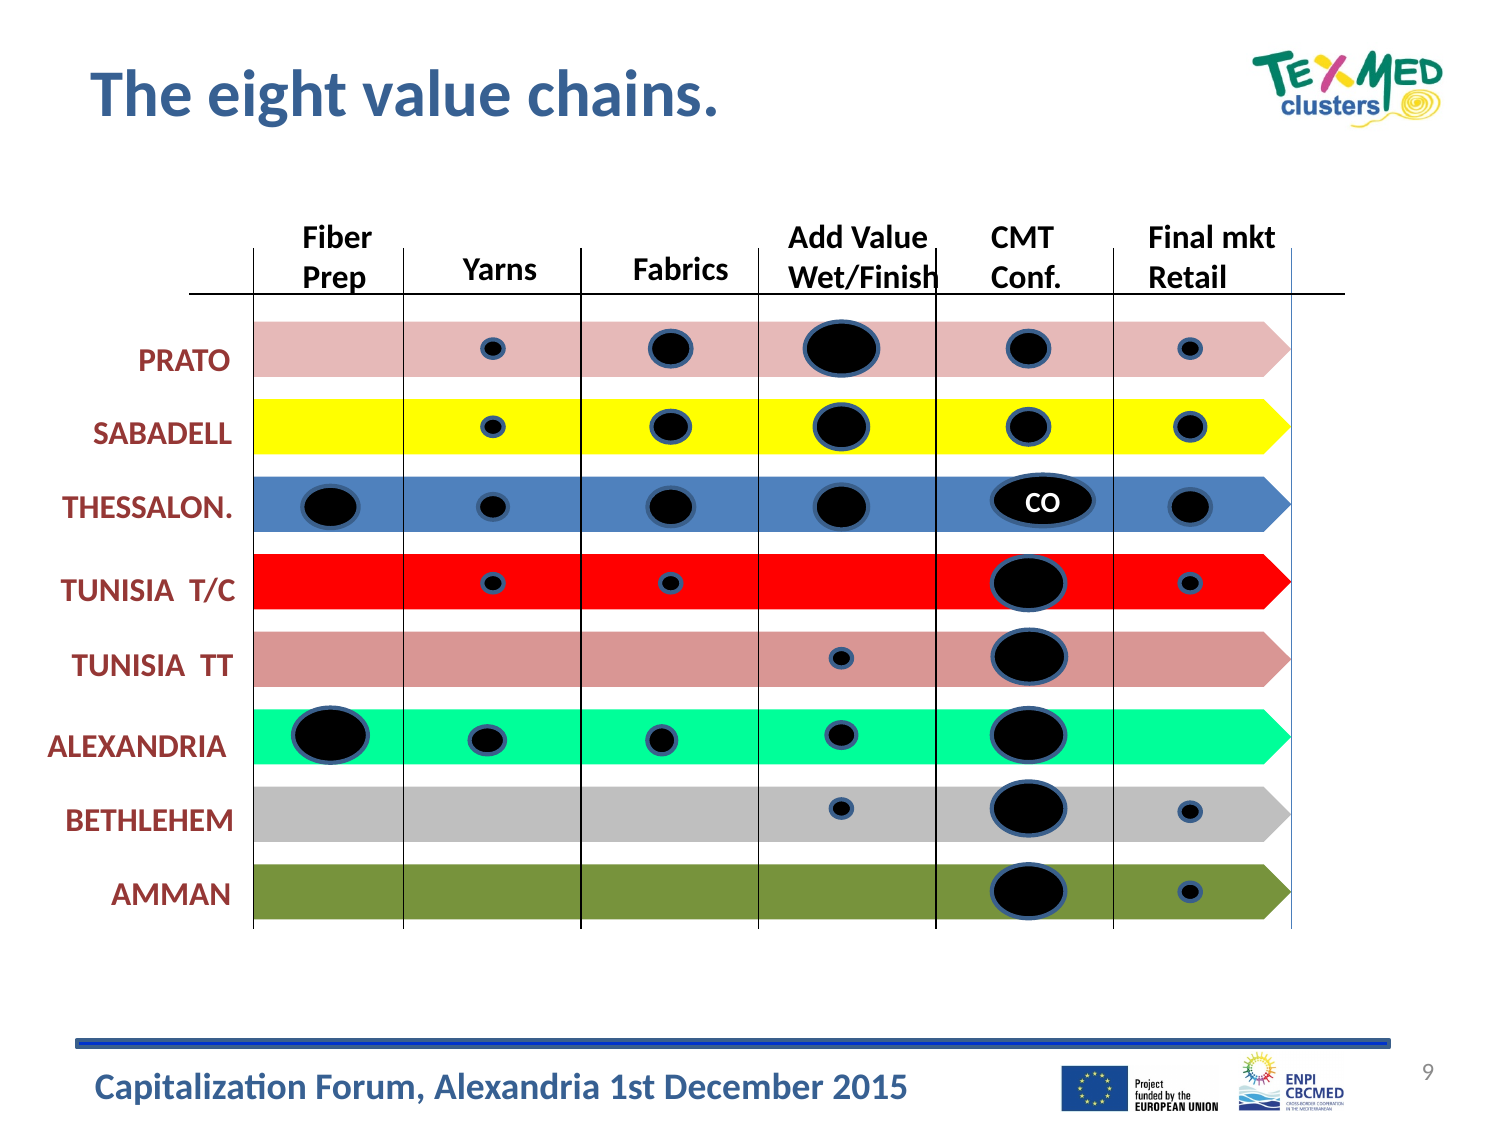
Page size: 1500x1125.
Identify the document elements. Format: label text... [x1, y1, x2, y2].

picture [1060, 1065, 1219, 1112]
title The eight value chains. [75, 0, 1426, 184]
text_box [40, 207, 1346, 929]
picture [1238, 1051, 1344, 1111]
slide_number 9 [1099, 1040, 1450, 1101]
text_box Capitalization Forum, Alexandria 1st December 2015 [79, 1054, 925, 1115]
picture [1245, 42, 1447, 134]
text_box [75, 1038, 1391, 1049]
